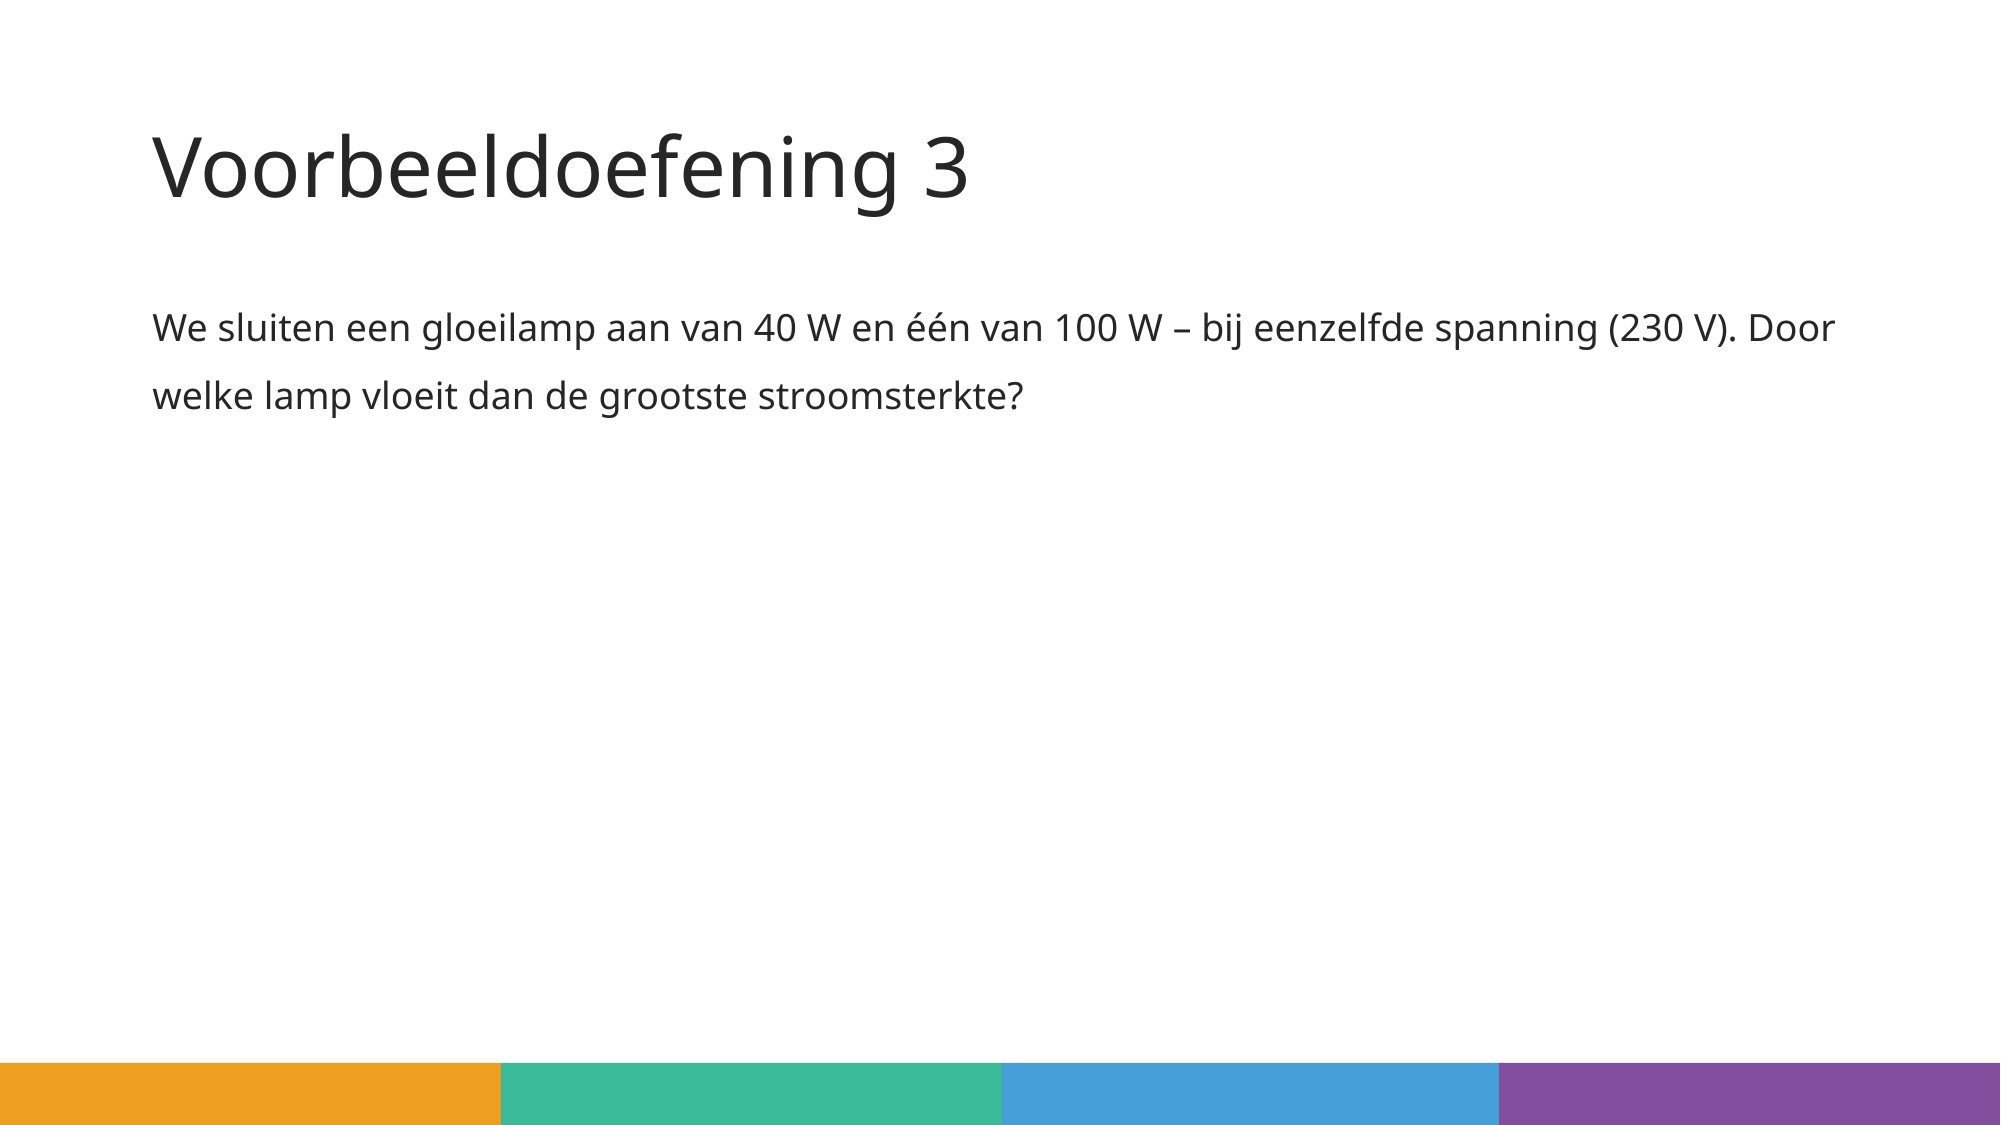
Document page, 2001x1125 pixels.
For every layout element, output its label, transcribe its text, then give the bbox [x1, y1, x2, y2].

list We sluiten een gloeilamp aan van 40 W en één van 100 W – bij eenzelfde spanning (230 V). Door welke lamp vloeit dan de grootste stroomsterkte? [137, 274, 1924, 492]
title Voorbeeldoefening 3 [137, 91, 1275, 250]
